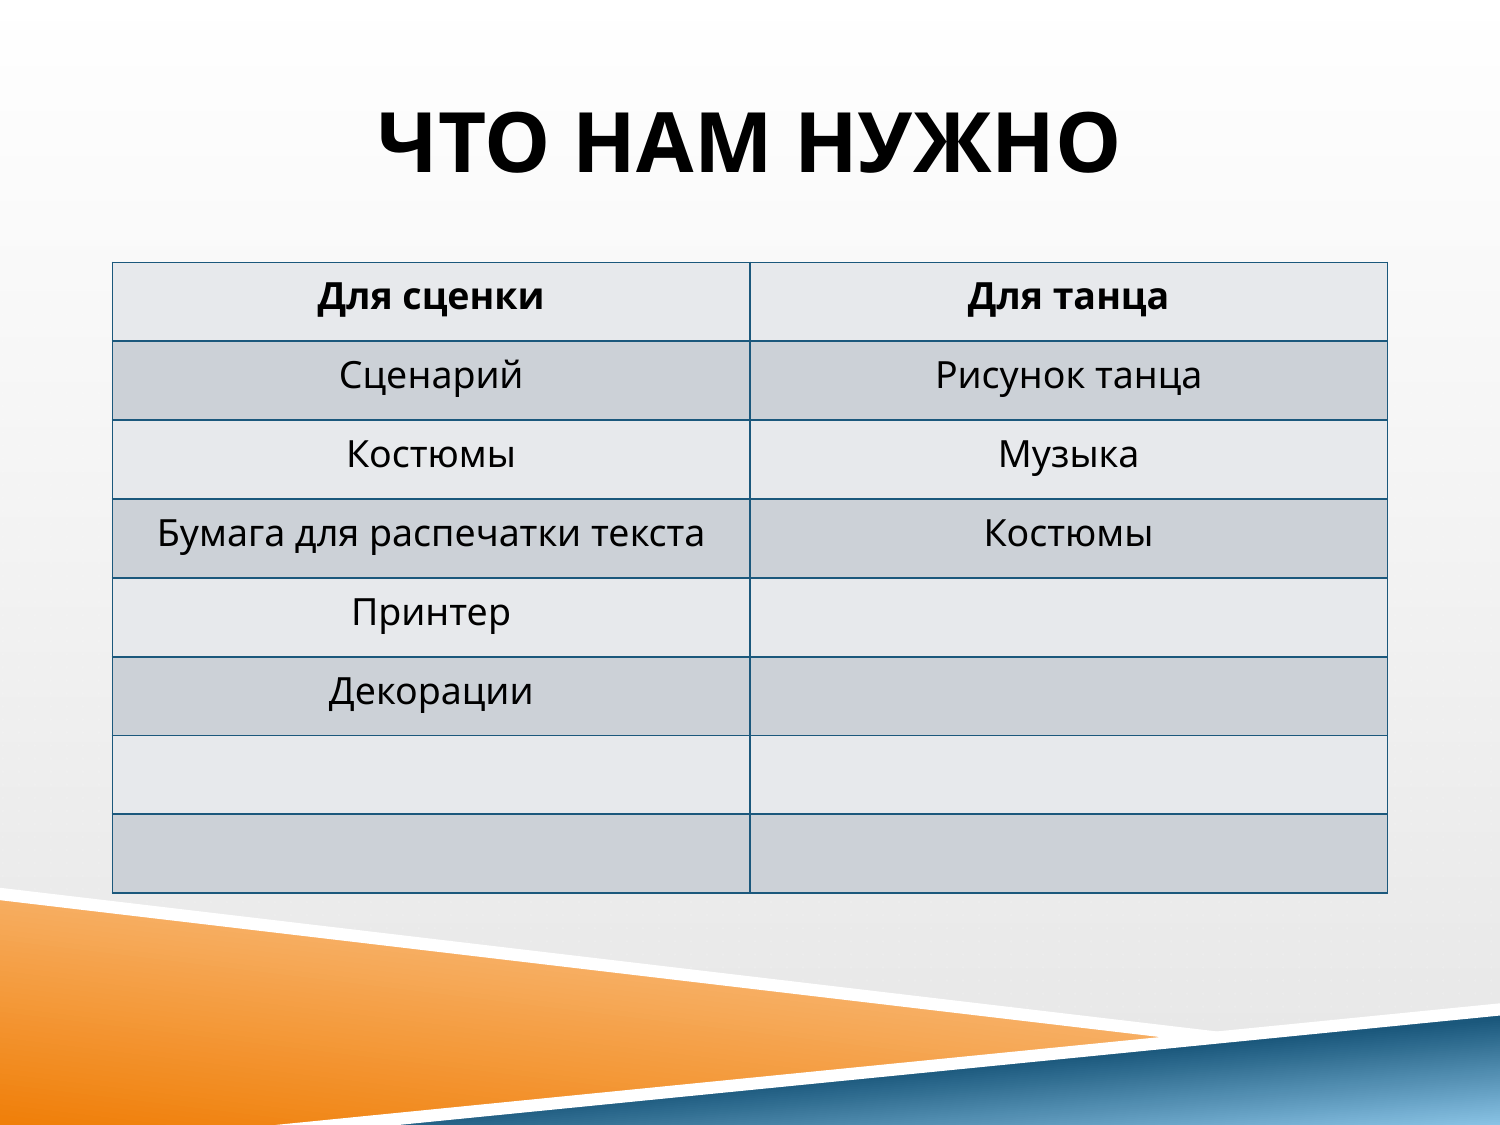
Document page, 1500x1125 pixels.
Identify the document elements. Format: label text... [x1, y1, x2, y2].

table_cell Сценарий [113, 342, 749, 419]
table_cell Рисунок танца [751, 342, 1387, 419]
table_cell Декорации [113, 658, 749, 735]
table_cell Костюмы [751, 500, 1387, 577]
table_cell [751, 736, 1387, 813]
title Что нам нужно [112, 45, 1388, 233]
table_header Для танца [751, 263, 1387, 340]
table_cell Бумага для распечатки текста [113, 500, 749, 577]
table_cell Костюмы [113, 421, 749, 498]
table_cell [113, 815, 749, 892]
table_header Для сценки [113, 263, 749, 340]
table_cell [751, 579, 1387, 656]
table_cell Музыка [751, 421, 1387, 498]
table_cell [751, 658, 1387, 735]
table_cell [751, 815, 1387, 892]
table_cell [113, 736, 749, 813]
table_cell Принтер [113, 579, 749, 656]
